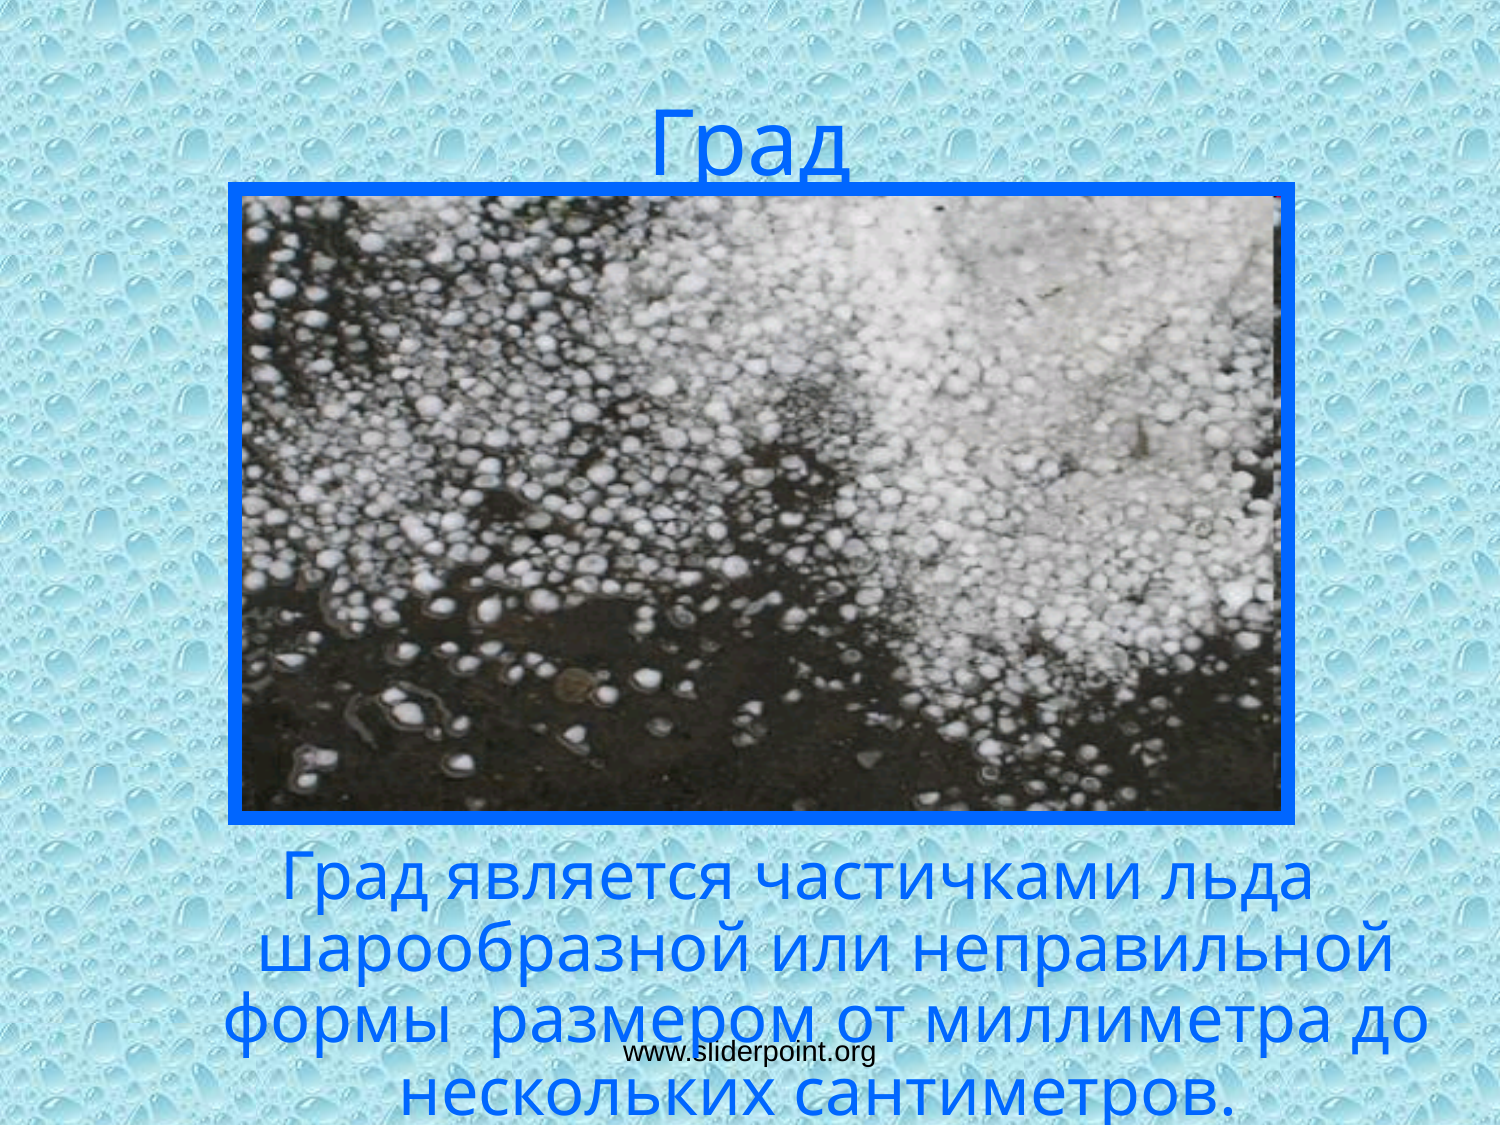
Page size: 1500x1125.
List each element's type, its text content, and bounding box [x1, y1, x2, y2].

list Град является частичками льда шарообразной или неправильной формы размером от миллиметра до нескольких сантиметров. [123, 833, 1475, 1088]
footer www.sliderpoint.org [512, 1024, 988, 1103]
title Град [74, 44, 1426, 233]
picture [0, 0, 1500, 1125]
